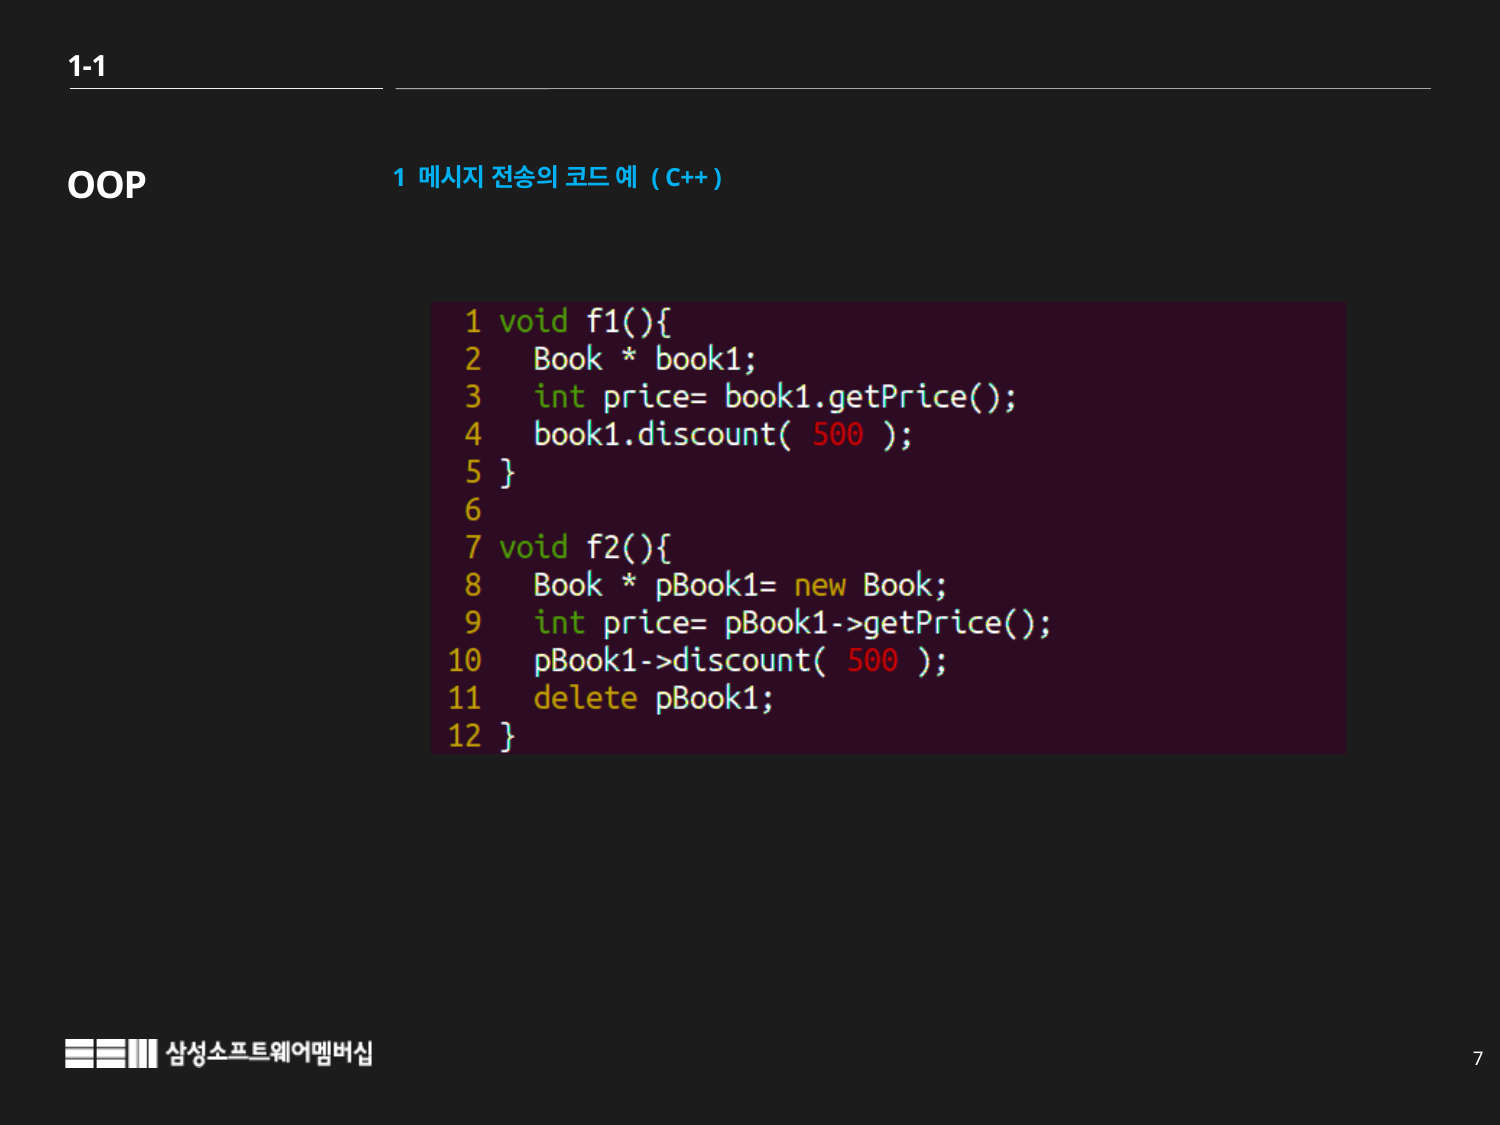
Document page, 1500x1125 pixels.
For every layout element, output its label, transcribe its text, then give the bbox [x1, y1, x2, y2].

text_box 1 메시지 전송의 코드 예 ( C++ ) [377, 154, 803, 199]
picture [64, 1039, 375, 1068]
text_box 7 [1377, 1039, 1499, 1080]
picture [430, 302, 1346, 754]
text_box 1-1 [52, 39, 123, 90]
text_box OOP [51, 149, 338, 214]
